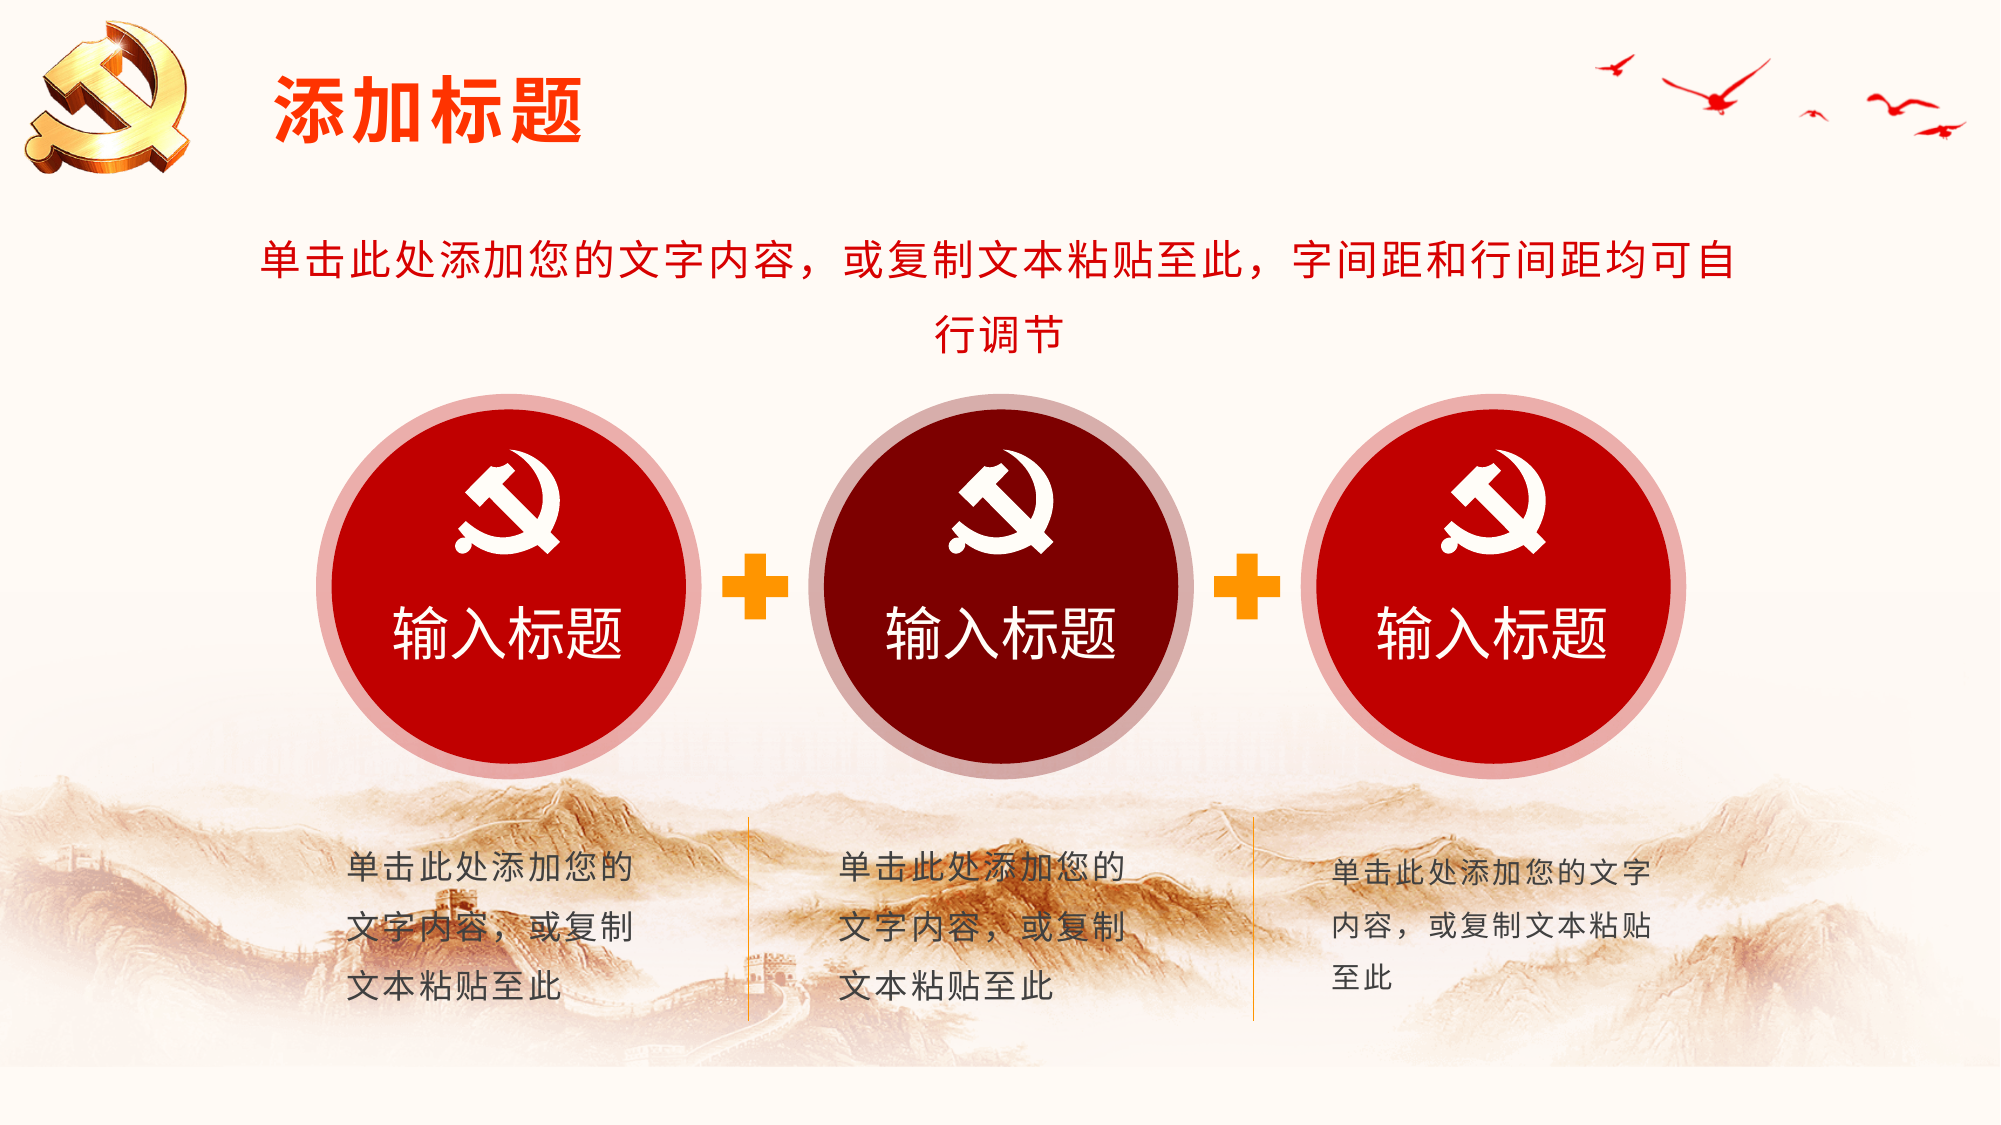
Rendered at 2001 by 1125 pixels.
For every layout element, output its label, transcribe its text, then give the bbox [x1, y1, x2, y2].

list 添加标题 [257, 56, 1676, 160]
picture [1595, 54, 1967, 141]
text_box 单击此处添加您的文字内容，或复制文本粘贴至此，字间距和行间距均可自行调节 [236, 201, 1764, 367]
text_box 单击此处添加您的文字内容，或复制文本粘贴至此 [1316, 830, 1671, 1003]
text_box [721, 553, 789, 621]
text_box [331, 409, 686, 764]
text_box 单击此处添加您的文字内容，或复制文本粘贴至此 [331, 818, 686, 1013]
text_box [1316, 409, 1671, 764]
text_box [823, 409, 1179, 764]
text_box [748, 817, 1254, 1022]
picture [20, 7, 195, 187]
text_box [1213, 553, 1281, 621]
picture [0, 592, 2001, 1067]
